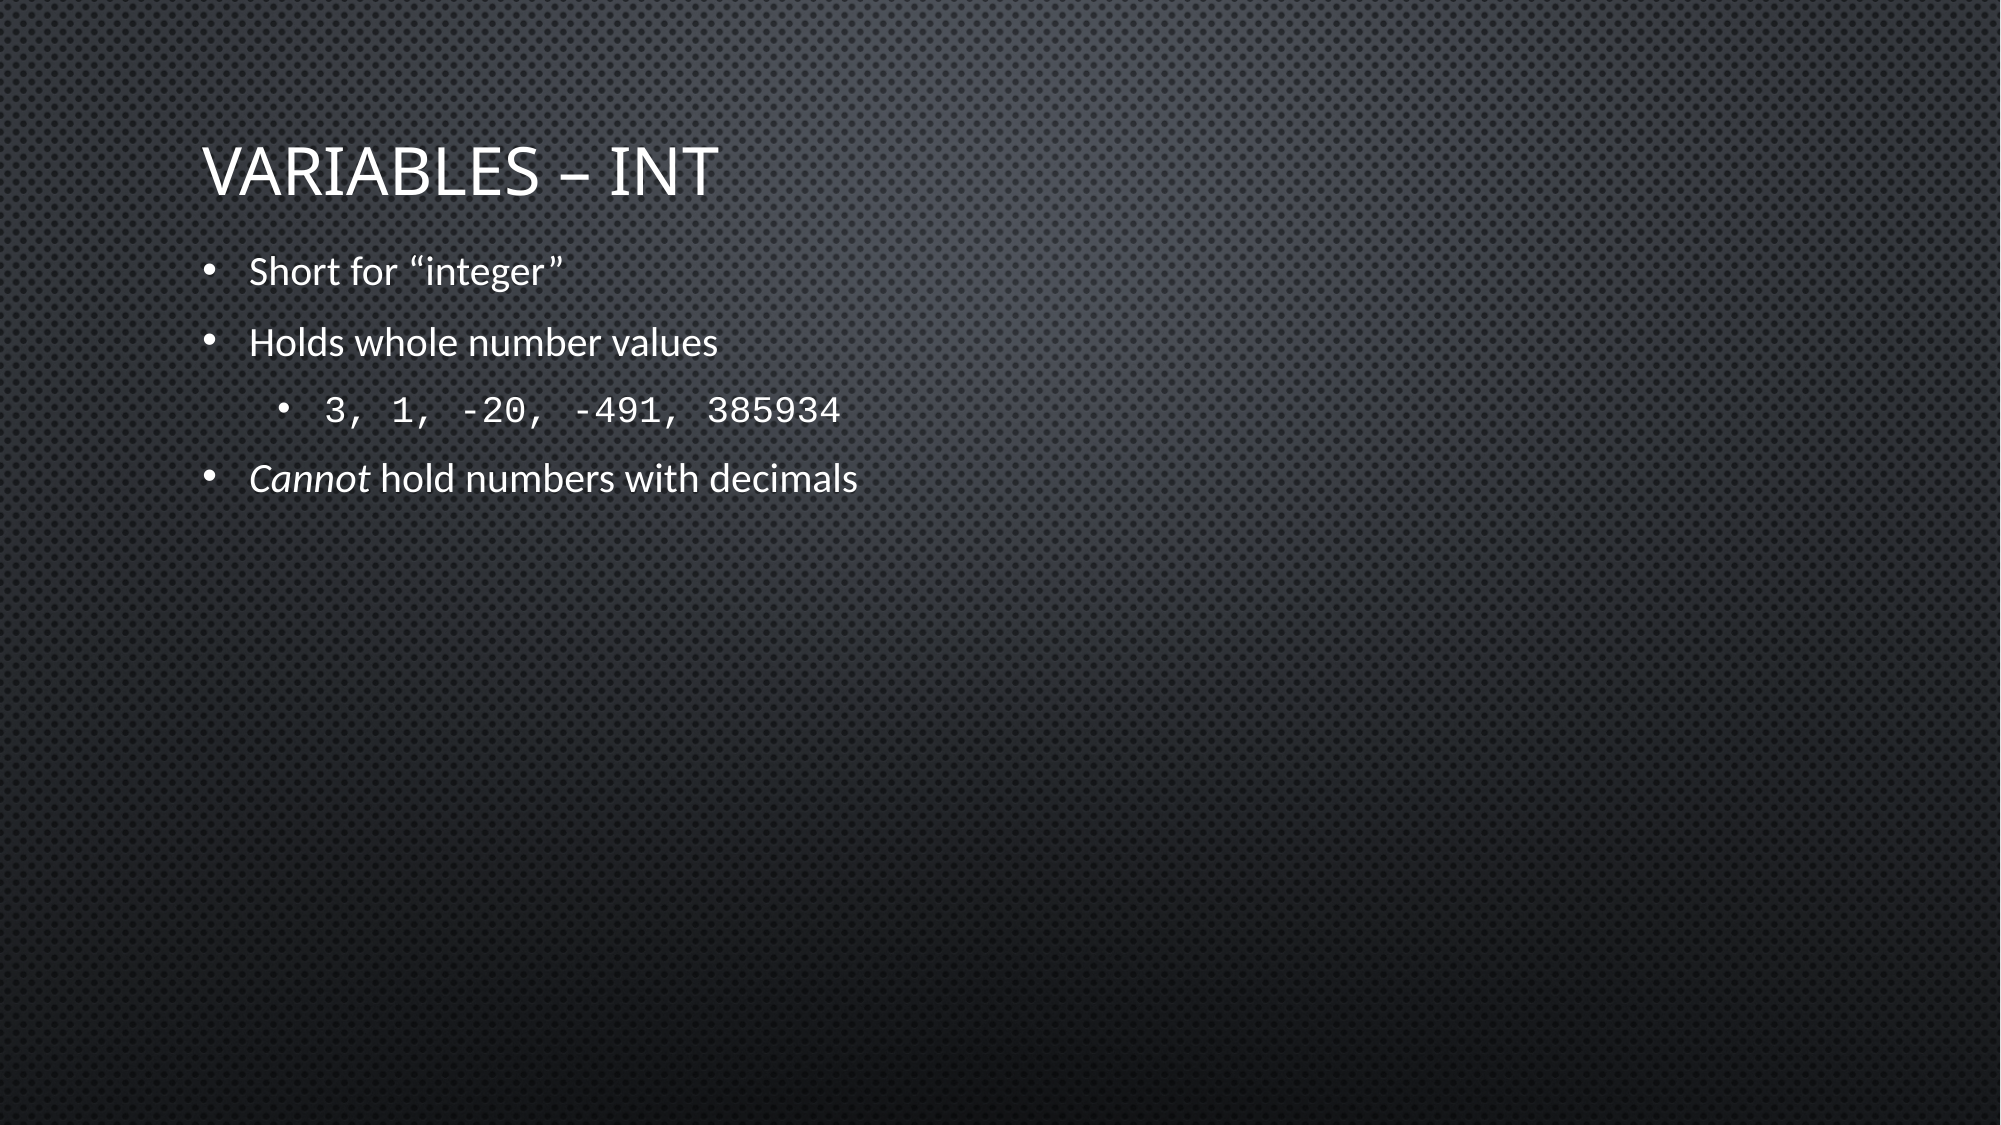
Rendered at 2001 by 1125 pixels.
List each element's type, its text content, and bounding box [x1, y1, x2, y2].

title Variables – int [187, 99, 1813, 236]
list Short for “integer” Holds whole number values 3, 1, -20, -491, 385934 Cannot hold numbers with decimals [187, 236, 1813, 950]
